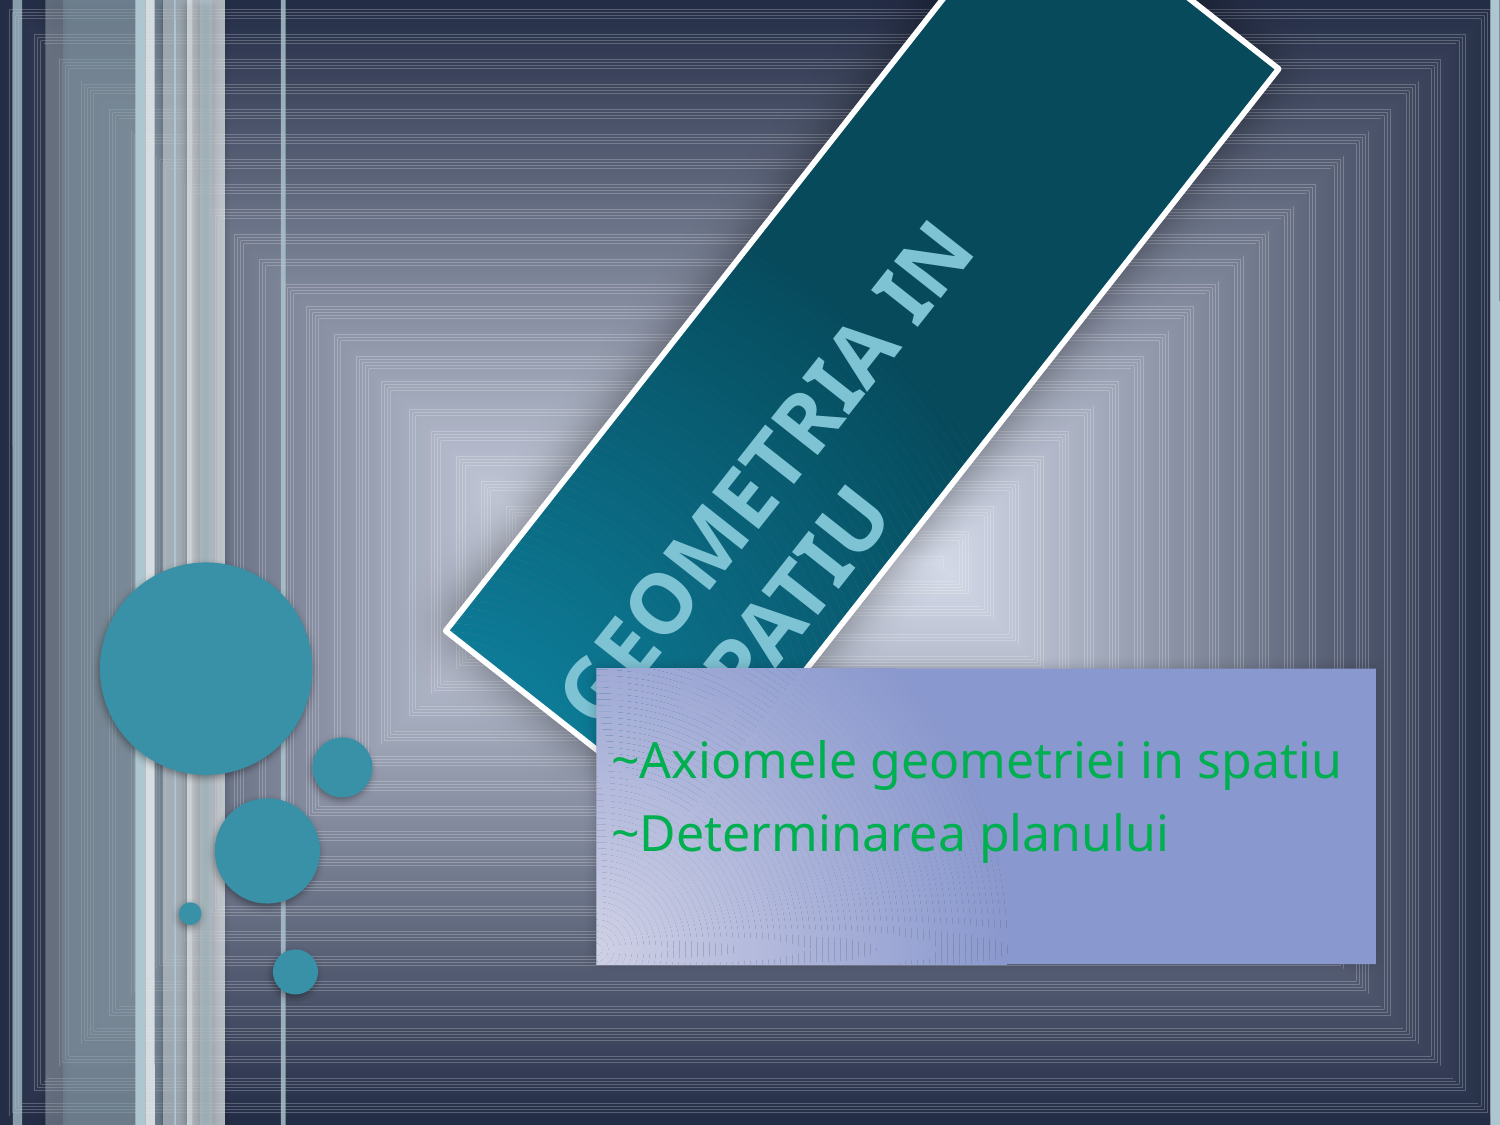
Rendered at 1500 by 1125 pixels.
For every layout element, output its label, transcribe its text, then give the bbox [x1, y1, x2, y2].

title GEOMETRIA IN SPATIU [445, 0, 1279, 743]
subtitle ~Axiomele geometriei in spatiu ~Determinarea planului [595, 668, 1377, 965]
